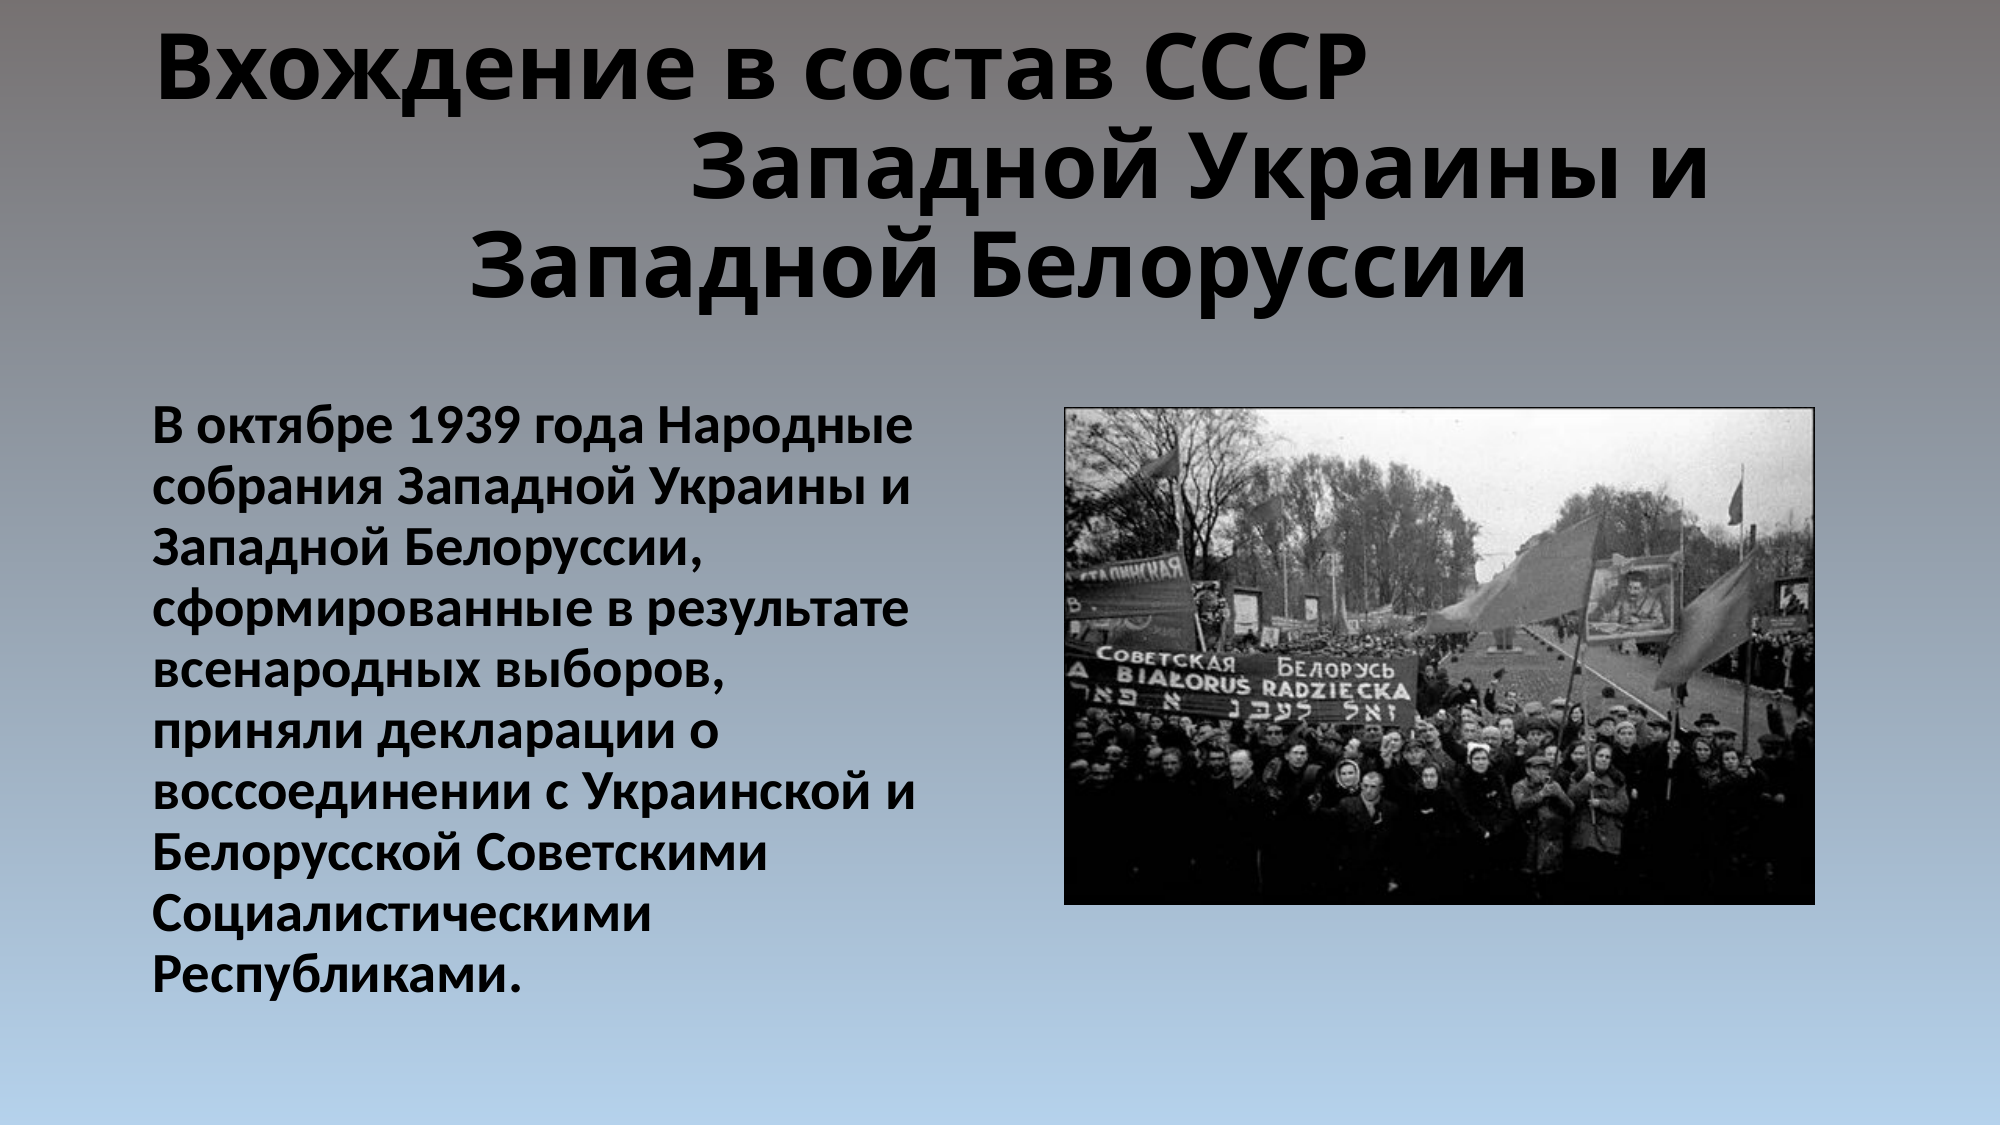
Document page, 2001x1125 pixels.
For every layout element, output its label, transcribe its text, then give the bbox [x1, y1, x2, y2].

title Вхождение в состав СССР Западной Украины и Западной Белоруссии [137, 59, 1863, 278]
picture [1064, 407, 1815, 905]
list В октябре 1939 года Народные собрания Западной Украины и Западной Белоруссии, сформированные в результате всенародных выборов, приняли декларации о воссоединении с Украинской и Белорусской Советскими Социалистическими Республиками. [137, 299, 956, 1014]
